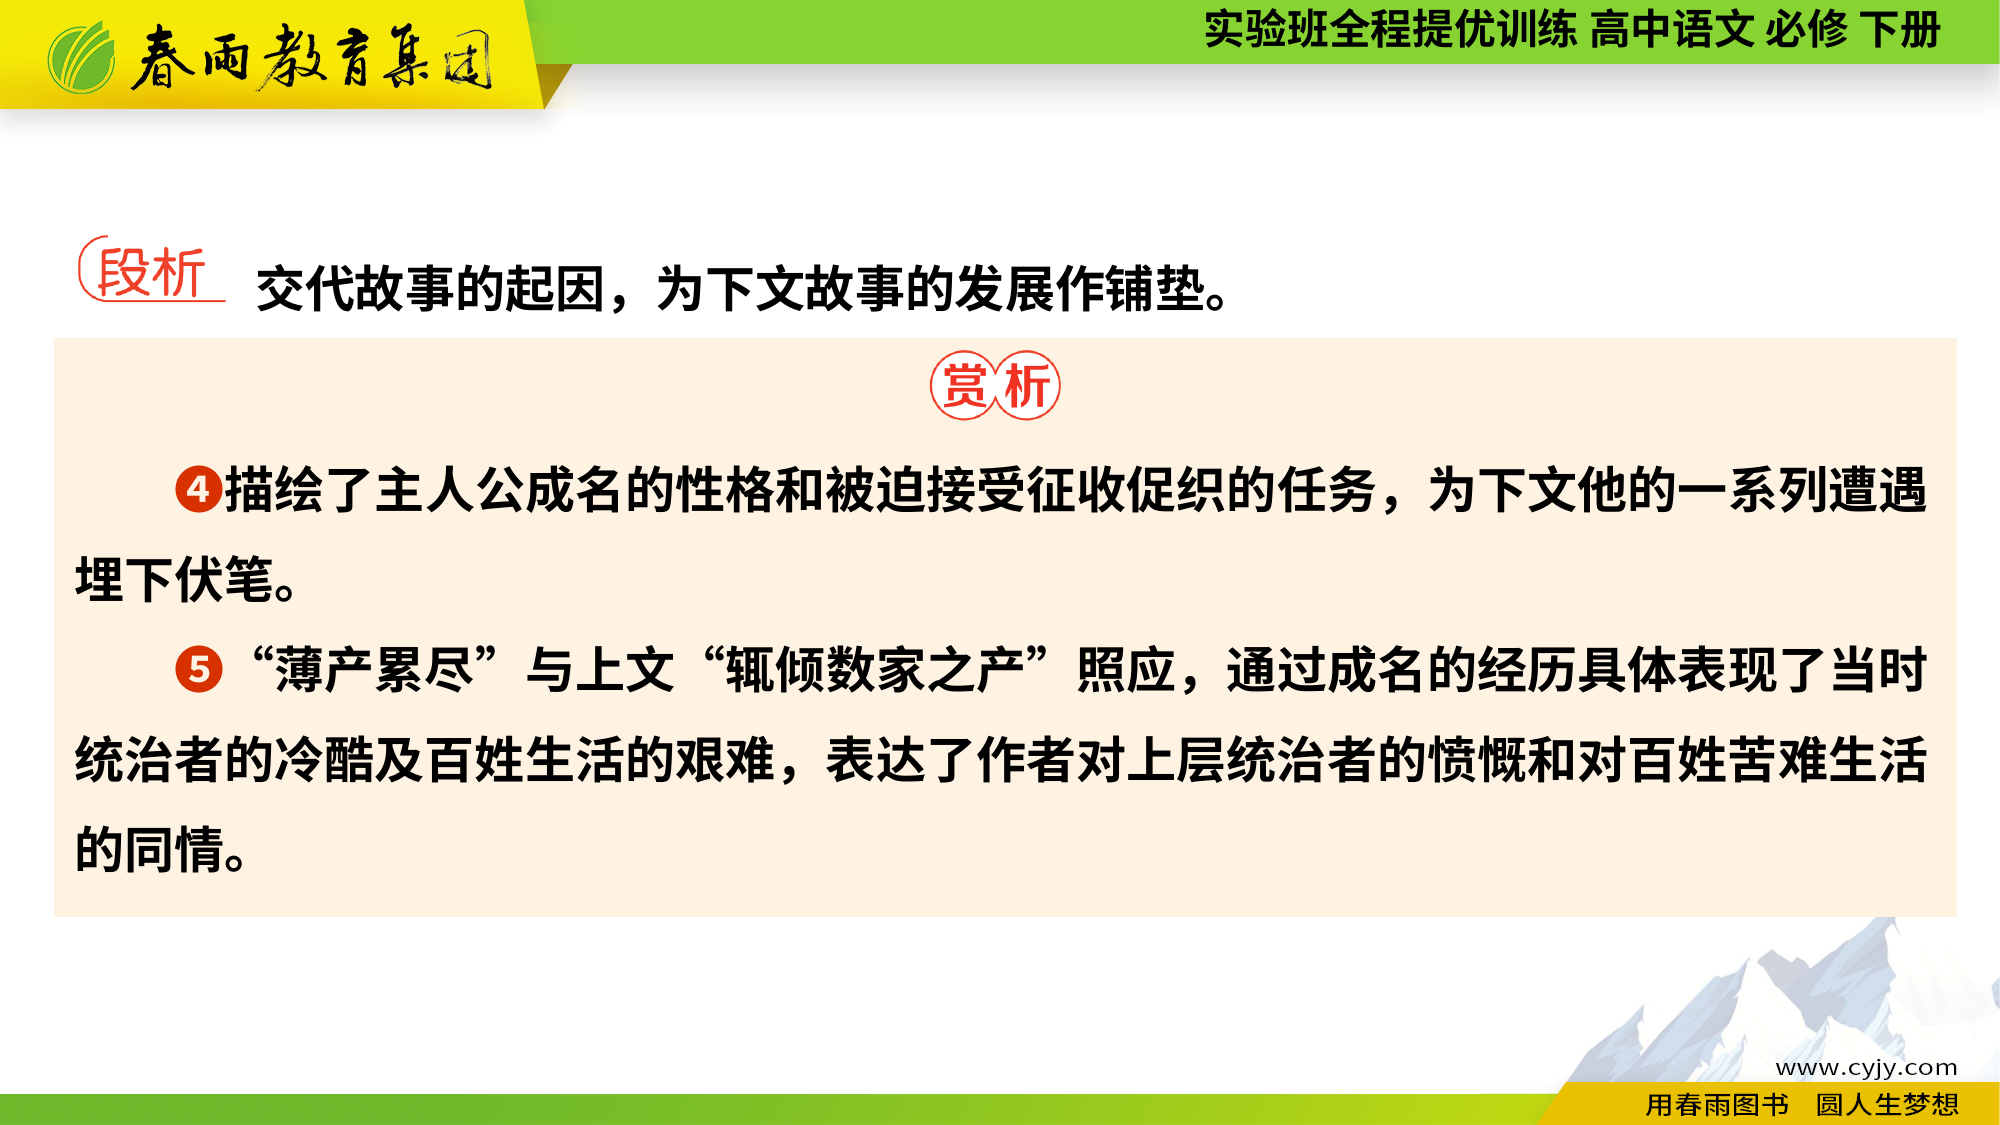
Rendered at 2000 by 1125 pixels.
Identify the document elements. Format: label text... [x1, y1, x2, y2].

picture [0, 0, 2000, 1125]
text_box 交代故事的起因，为下文故事的发展作铺垫。 [59, 219, 1944, 325]
